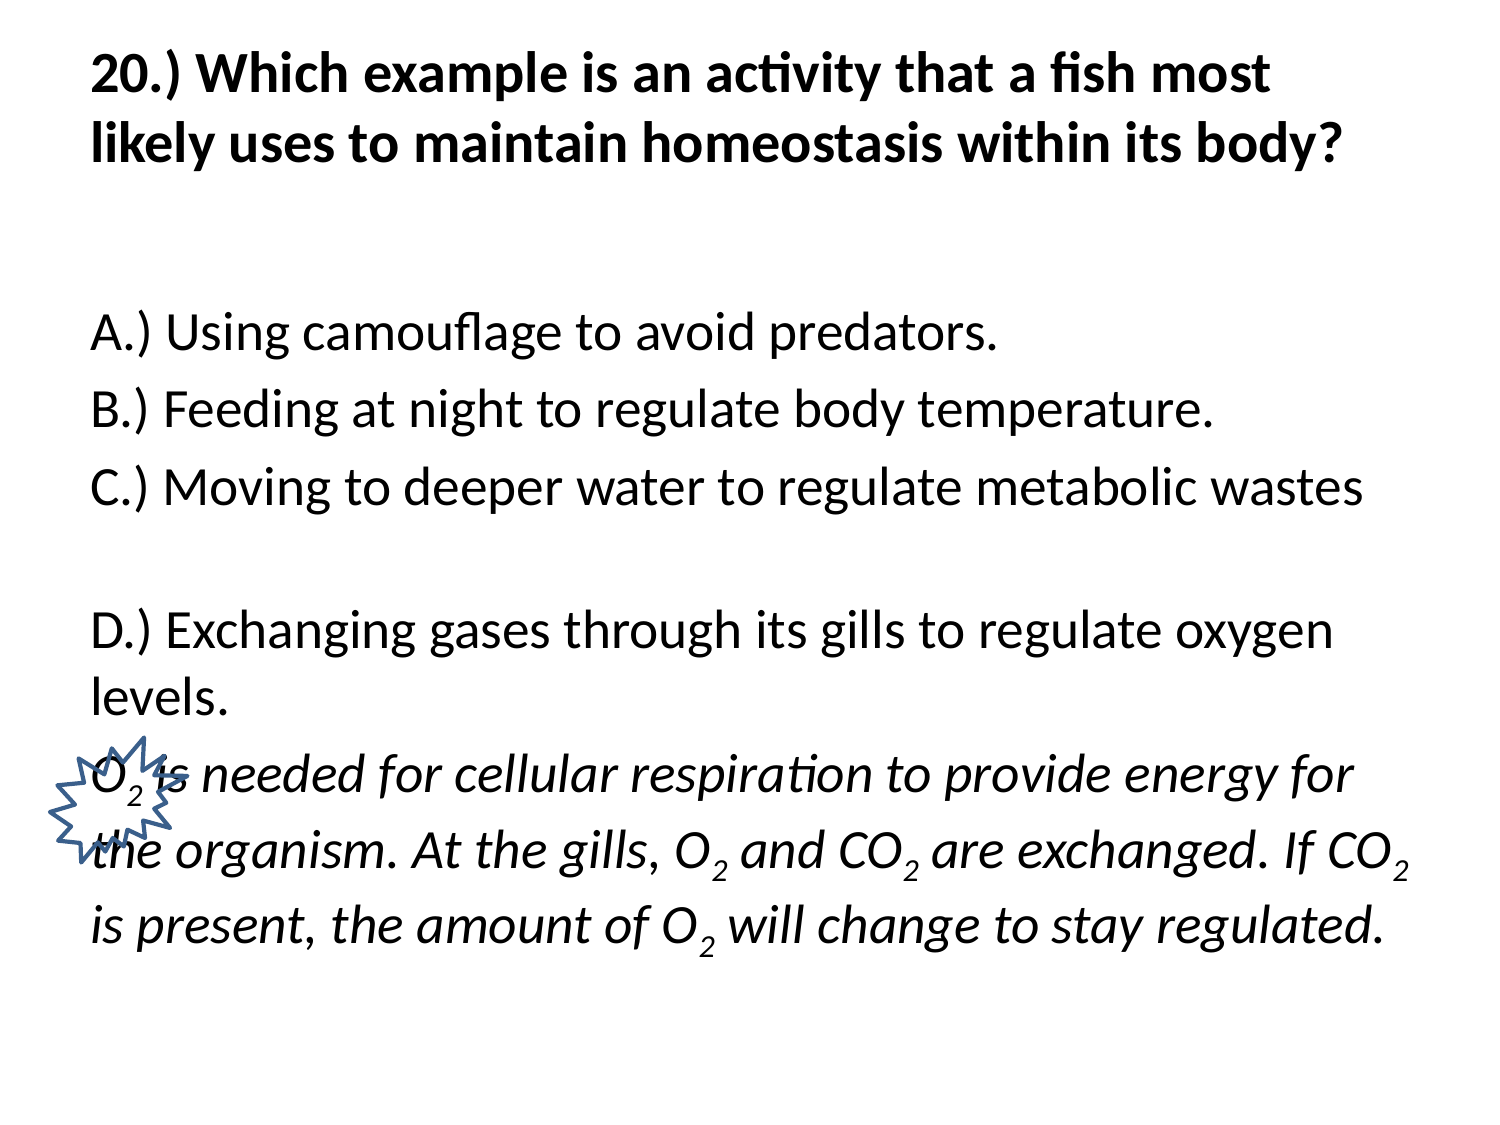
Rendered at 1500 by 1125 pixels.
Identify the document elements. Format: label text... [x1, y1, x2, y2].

list A.) Using camouflage to avoid predators. B.) Feeding at night to regulate body temperature. C.) Moving to deeper water to regulate metabolic wastes D.) Exchanging gases through its gills to regulate oxygen levels. O2 is needed for cellular respiration to provide energy for the organism. At the gills, O2 and CO2 are exchanged. If CO2 is present, the amount of O2 will change to stay regulated. [75, 287, 1425, 1030]
title 20.) Which example is an activity that a fish most likely uses to maintain homeostasis within its body? [75, 45, 1425, 233]
text_box [47, 735, 190, 865]
